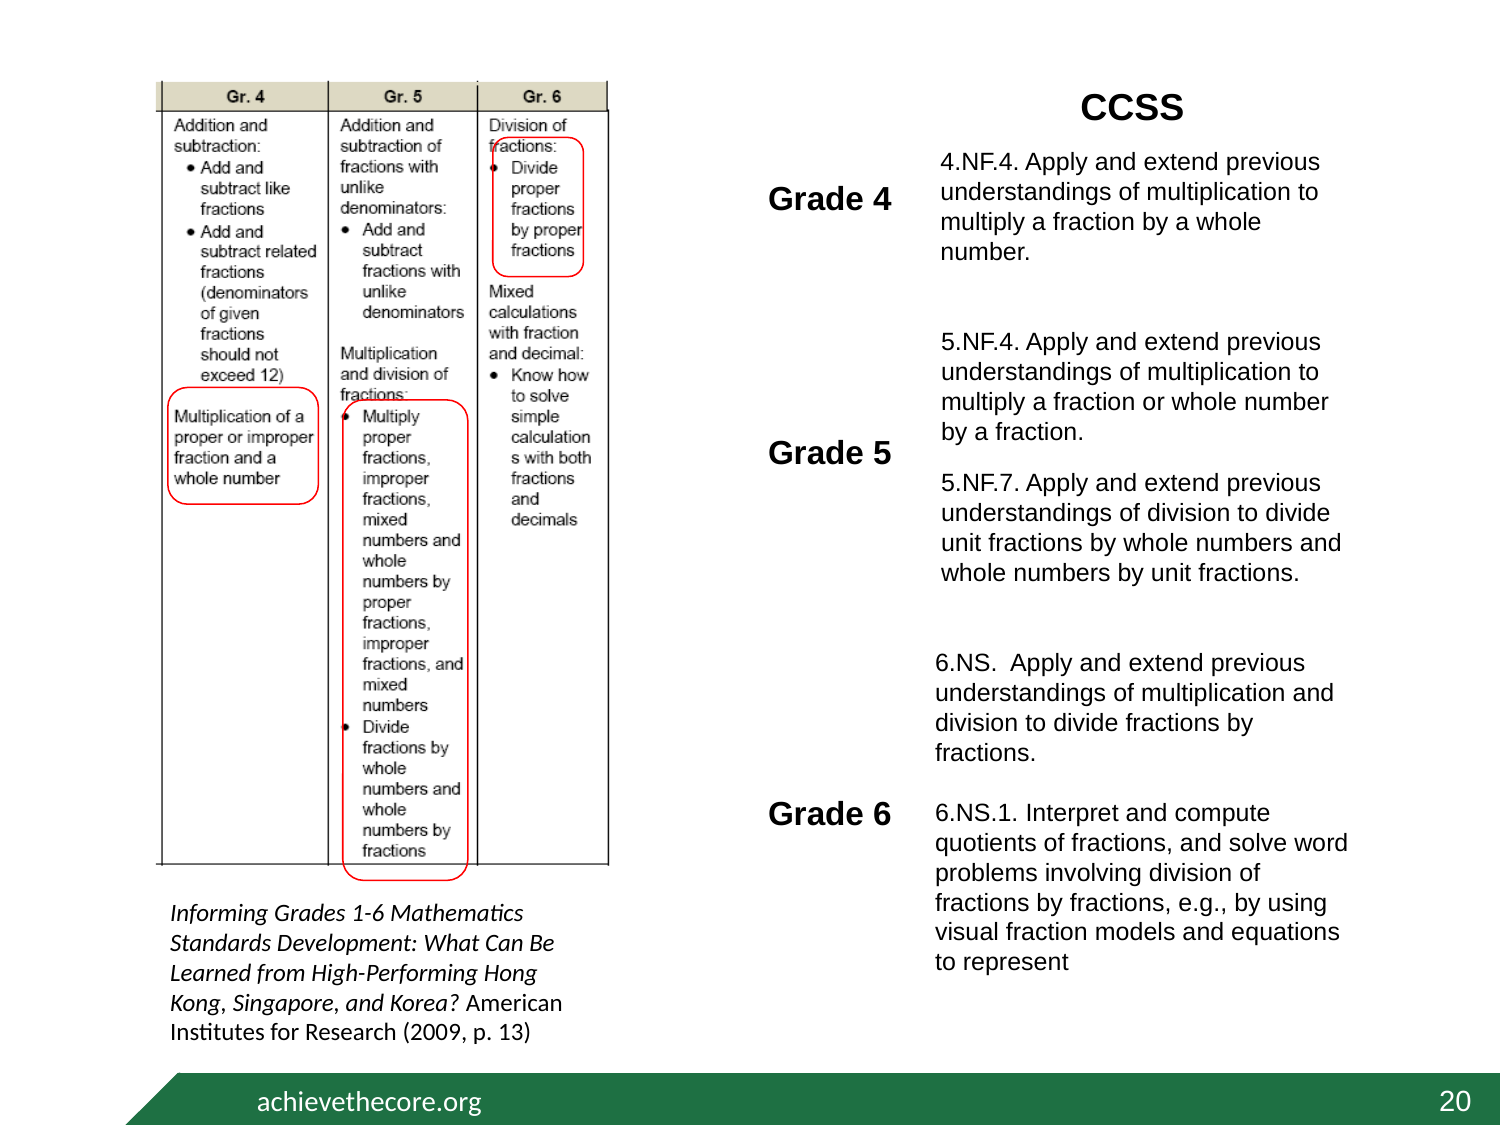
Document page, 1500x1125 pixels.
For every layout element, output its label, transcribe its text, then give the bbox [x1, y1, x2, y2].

text_box Informing Grades 1-6 Mathematics Standards Development: What Can Be Learned from High-Performing Hong Kong, Singapore, and Korea? American Institutes for Research (2009, p. 13) [155, 888, 606, 1054]
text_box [155, 74, 620, 881]
slide_number 20 [1136, 1073, 1487, 1125]
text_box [694, 74, 1375, 998]
